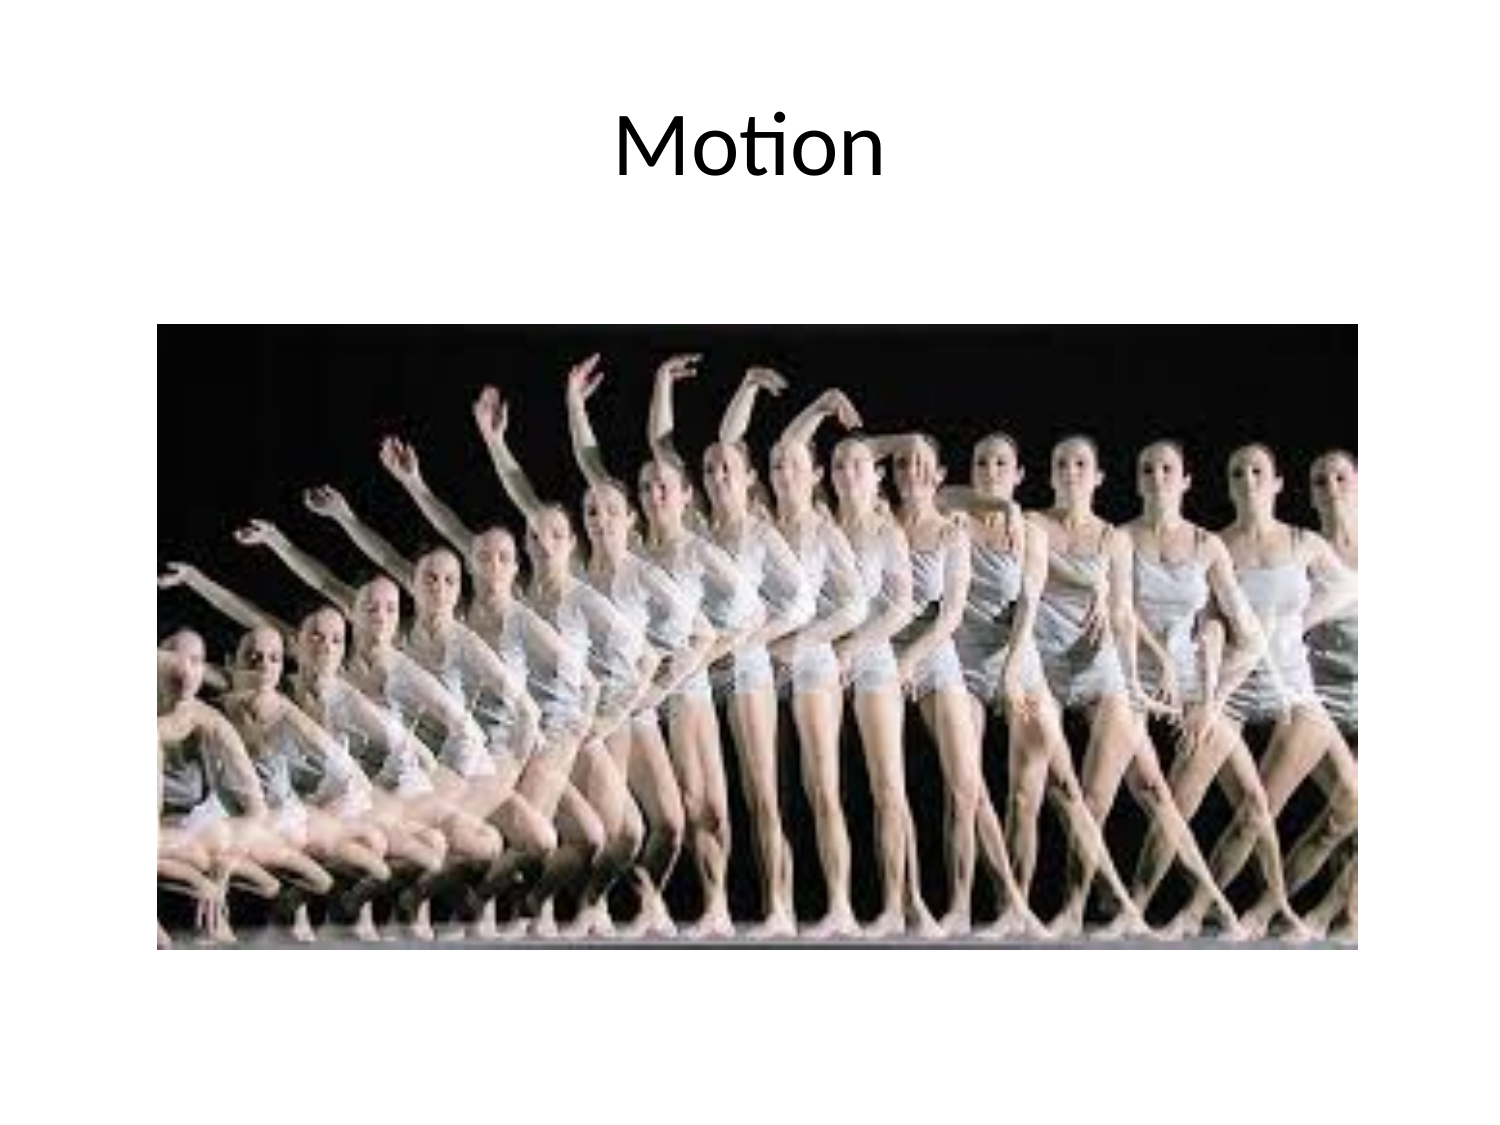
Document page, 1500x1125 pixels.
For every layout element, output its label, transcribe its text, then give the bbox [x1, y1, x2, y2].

title Motion [75, 45, 1425, 233]
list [157, 324, 1358, 951]
